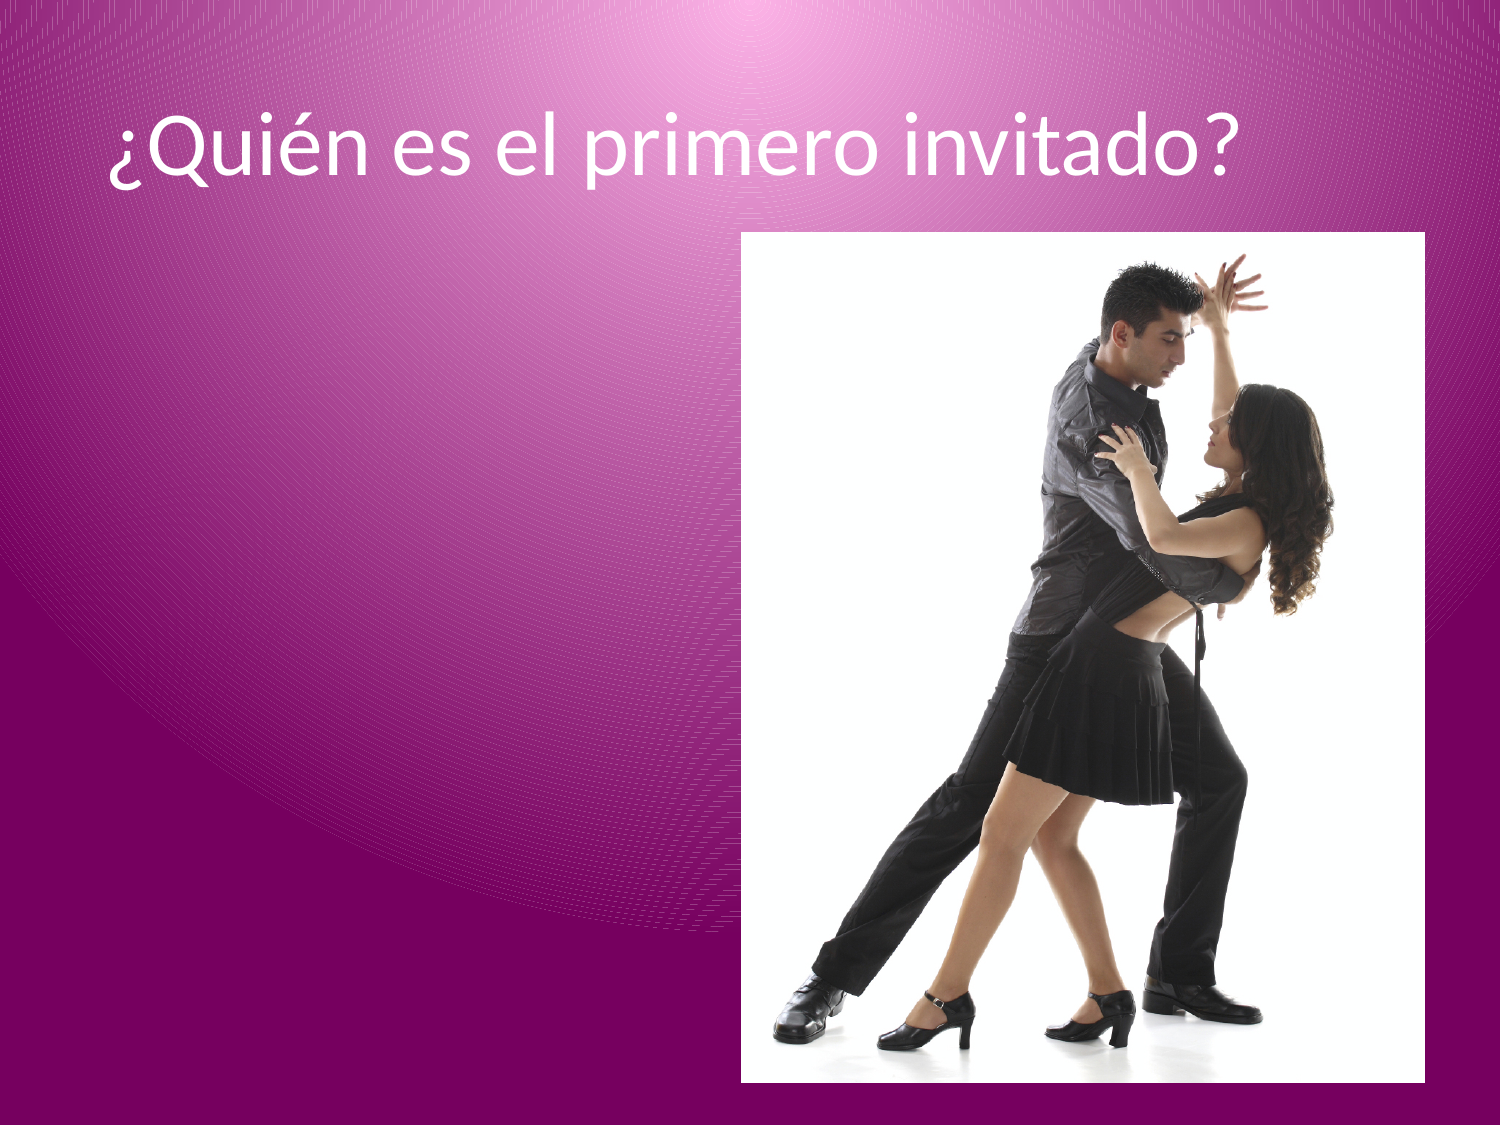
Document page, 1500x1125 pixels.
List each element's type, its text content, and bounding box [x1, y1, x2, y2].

title ¿Quién es el primero invitado? [0, 45, 1350, 233]
picture [740, 232, 1426, 1083]
